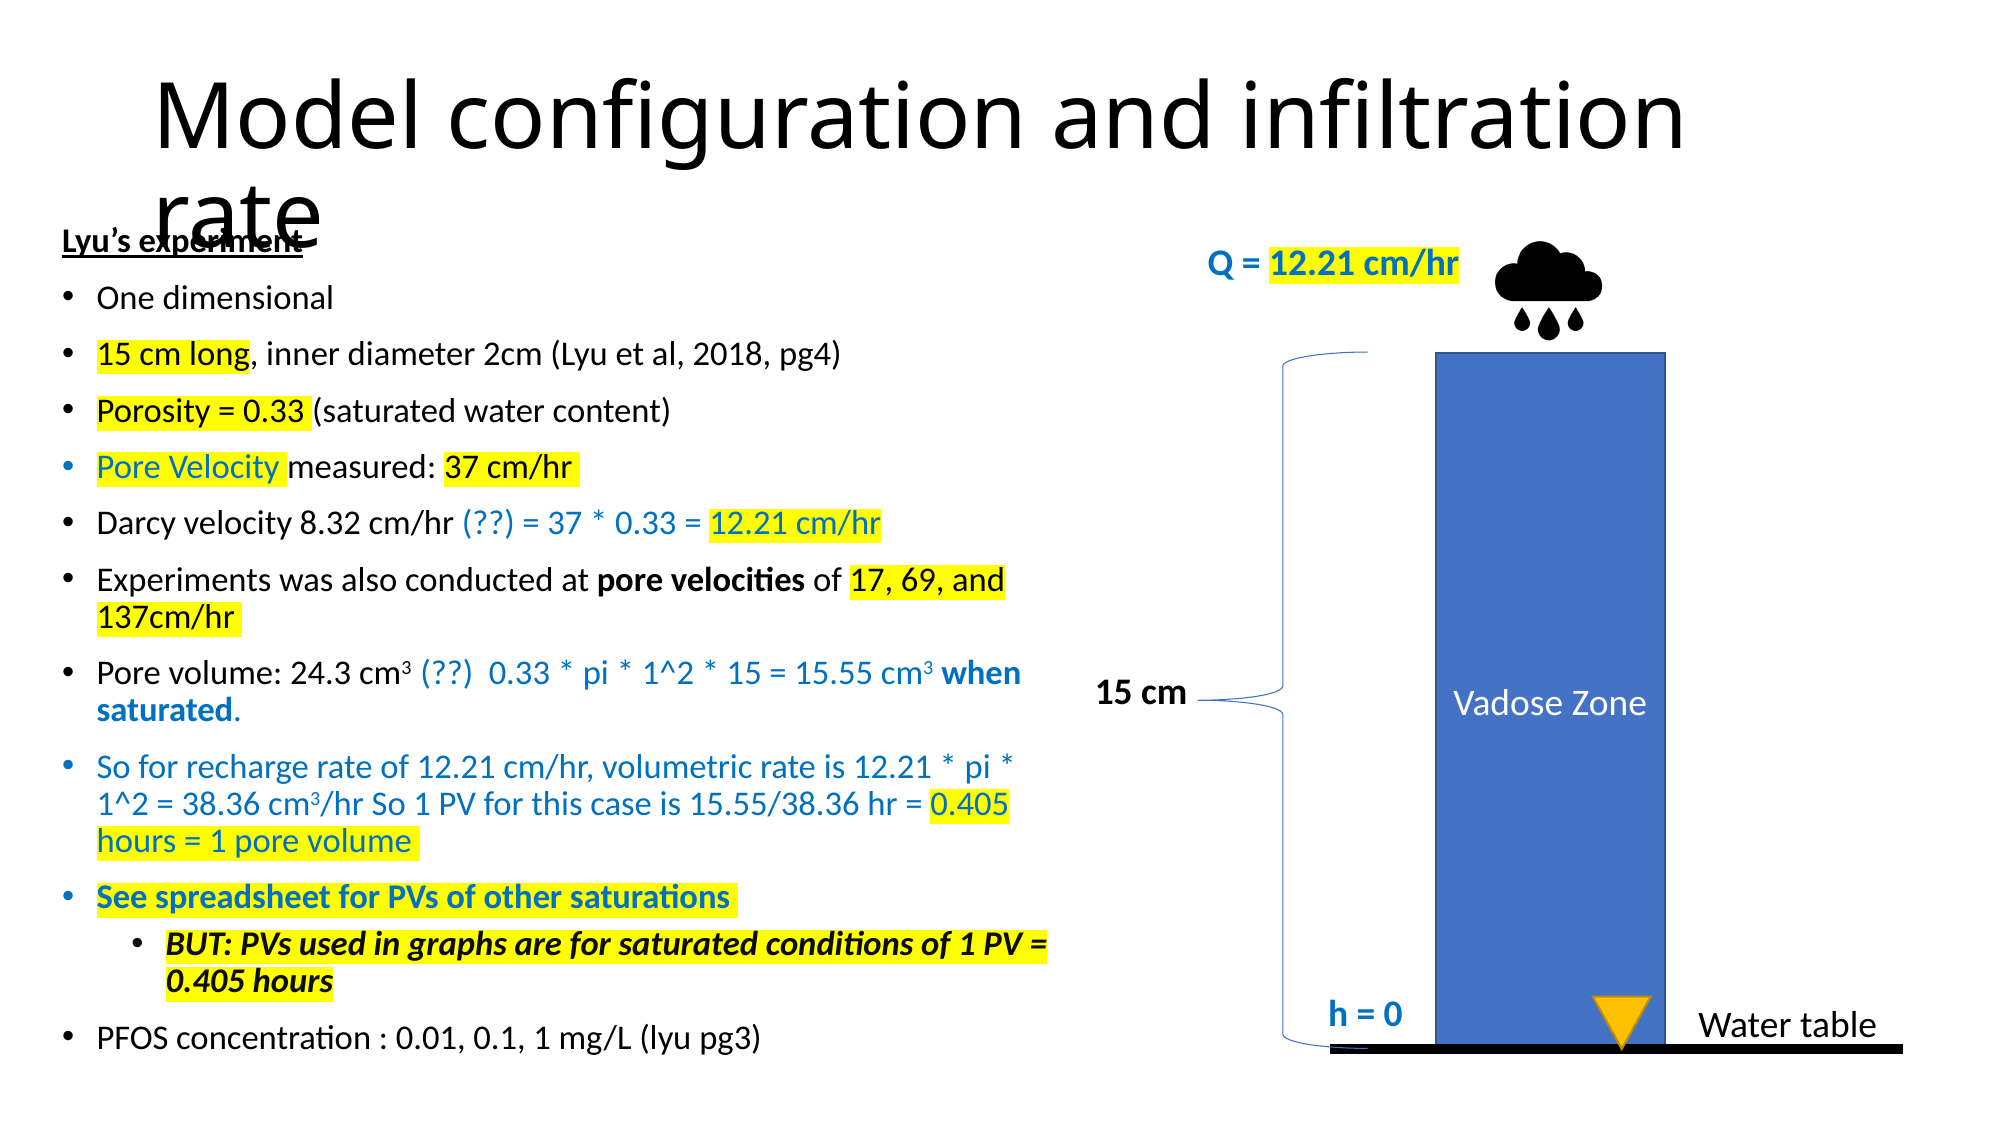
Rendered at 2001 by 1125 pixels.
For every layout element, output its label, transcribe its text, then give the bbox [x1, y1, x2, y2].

text_box 15 cm [1080, 659, 1231, 720]
text_box Vadose Zone [1435, 352, 1666, 1044]
text_box [1231, 351, 1368, 1048]
list Lyu’s experiment One dimensional 15 cm long, inner diameter 2cm (Lyu et al, 2018, pg4) Porosity = 0.33 (saturated water content) Pore Velocity measured: 37 cm/hr Darcy velocity 8.32 cm/hr (??) = 37 * 0.33 = 12.21 cm/hr Experiments was also conducted at pore velocities of 17, 69, and 137cm/hr Pore volume: 24.3 cm3 (??) 0.33 * pi * 1^2 * 15 = 15.55 cm3 when saturated. So for recharge rate of 12.21 cm/hr, volumetric rate is 12.21 * pi * 1^2 = 38.36 cm3/hr So 1 PV for this case is 15.55/38.36 hr = 0.405 hours = 1 pore volume See spreadsheet for PVs of other saturations BUT: PVs used in graphs are for saturated conditions of 1 PV = 0.405 hours PFOS concentration : 0.01, 0.1, 1 mg/L (lyu pg3) [47, 215, 1065, 1066]
picture [1473, 215, 1624, 366]
text_box Water table [1683, 992, 1928, 1053]
text_box Q = 12.21 cm/hr [1036, 230, 1473, 290]
text_box [1591, 995, 1653, 1048]
text_box h = 0 [1313, 981, 1450, 1042]
title Model configuration and infiltration rate [137, 59, 1863, 278]
